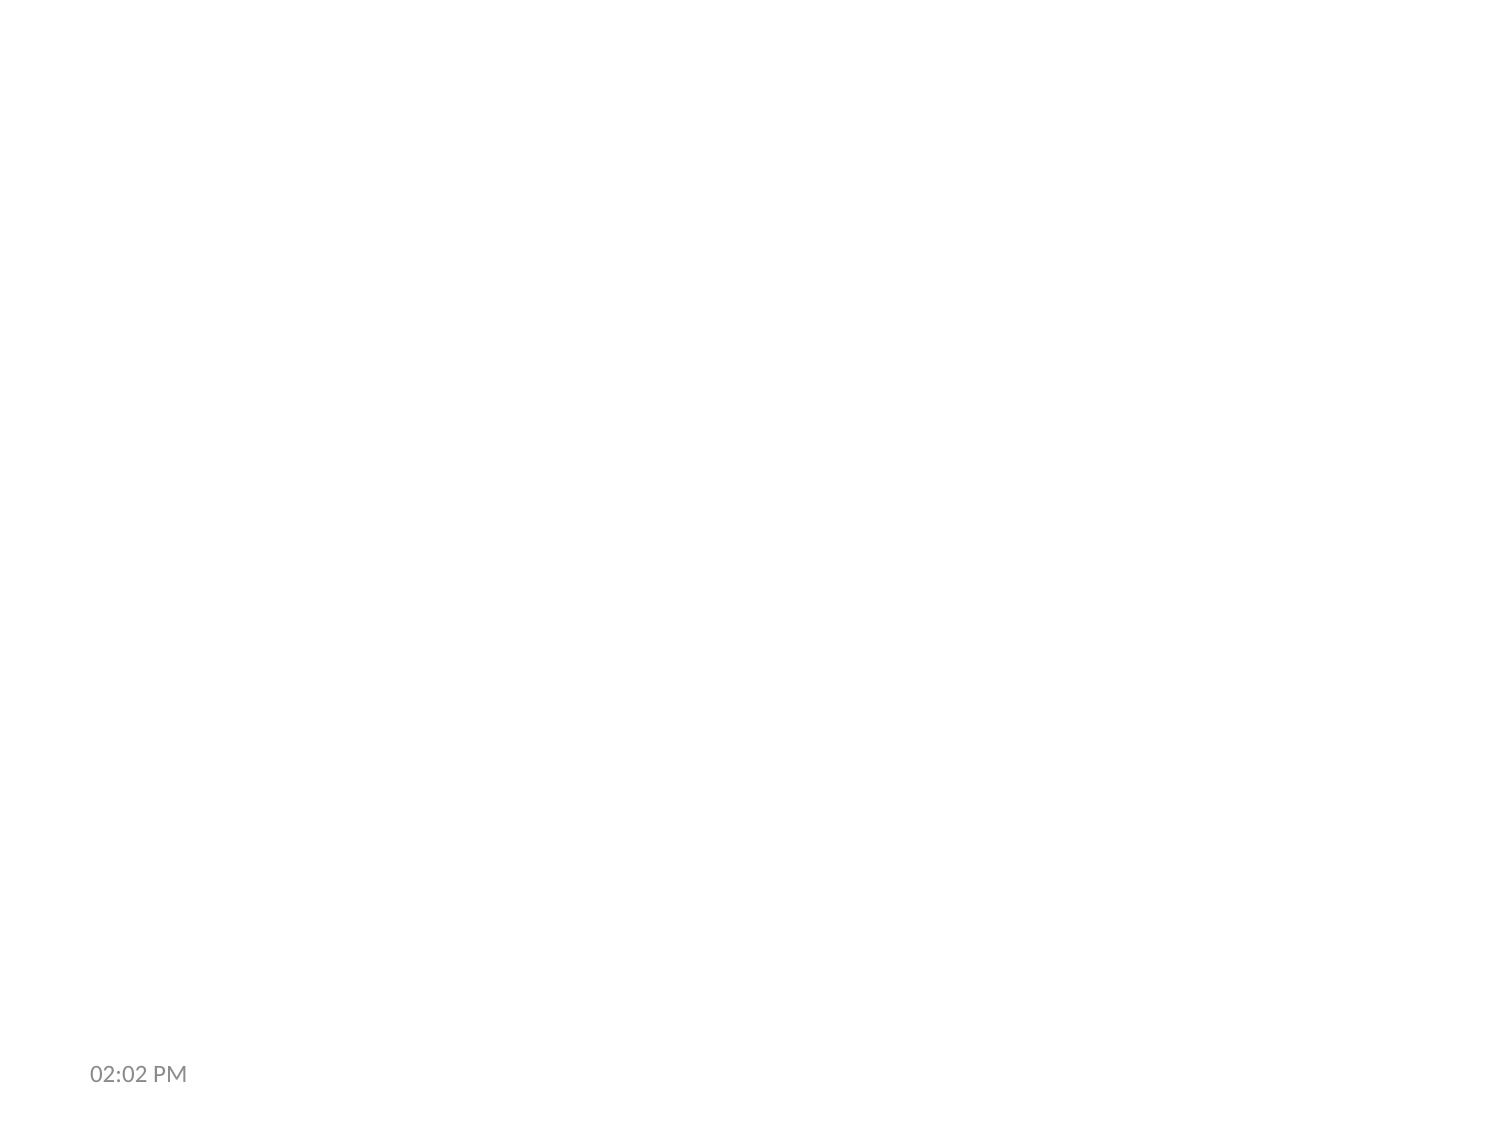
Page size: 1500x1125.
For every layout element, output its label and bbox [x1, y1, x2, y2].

slide_number [75, 1042, 425, 1103]
